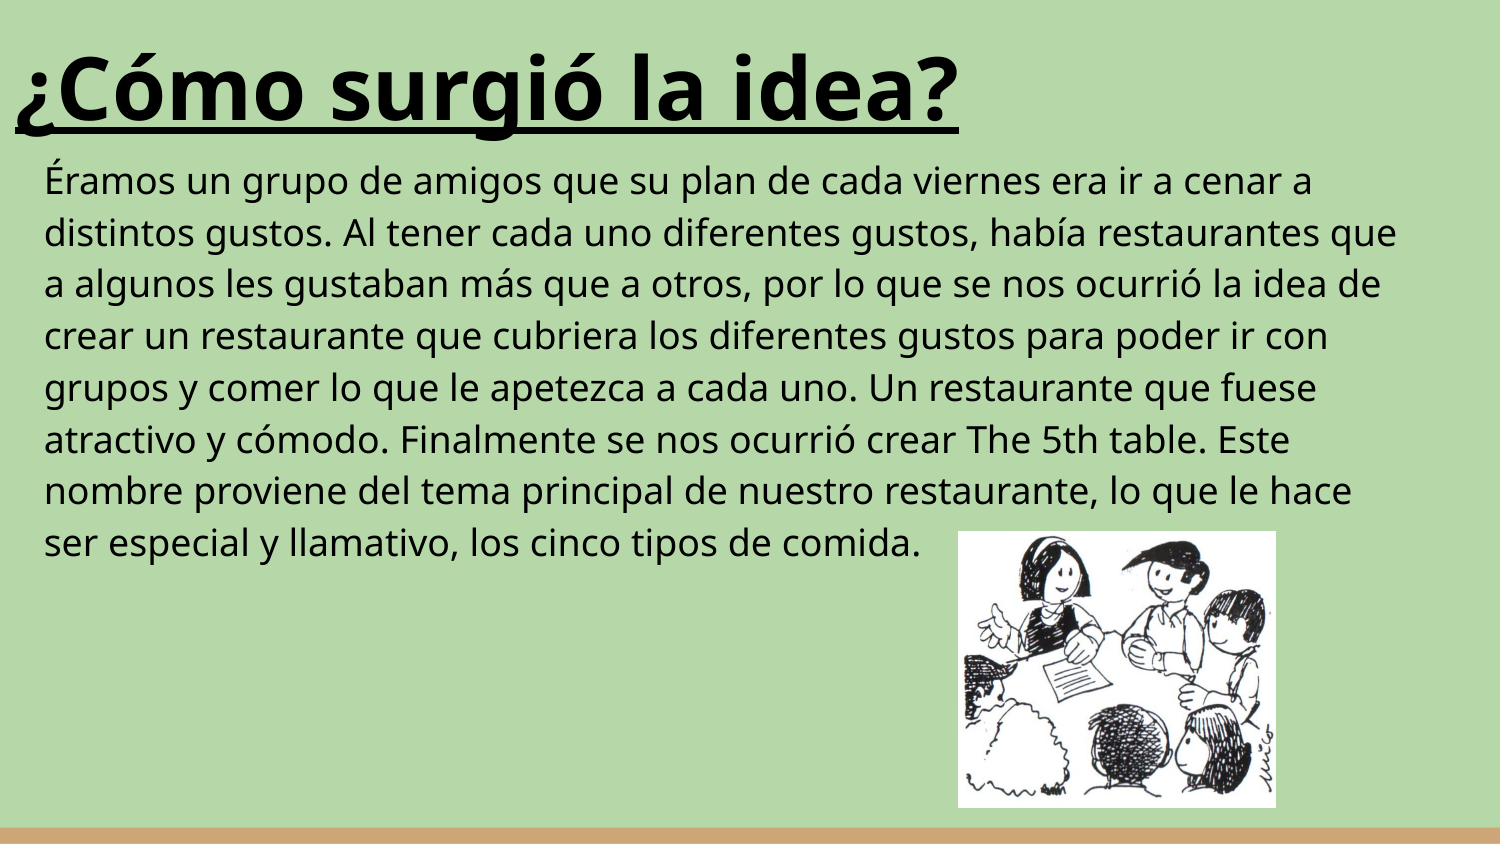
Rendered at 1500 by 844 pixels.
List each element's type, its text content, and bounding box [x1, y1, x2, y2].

picture [957, 531, 1276, 809]
list Éramos un grupo de amigos que su plan de cada viernes era ir a cenar a distintos gustos. Al tener cada uno diferentes gustos, había restaurantes que a algunos les gustaban más que a otros, por lo que se nos ocurrió la idea de crear un restaurante que cubriera los diferentes gustos para poder ir con grupos y comer lo que le apetezca a cada uno. Un restaurante que fuese atractivo y cómodo. Finalmente se nos ocurrió crear The 5th table. Este nombre proviene del tema principal de nuestro restaurante, lo que le hace ser especial y llamativo, los cinco tipos de comida. [28, 135, 1427, 743]
title ¿Cómo surgió la idea? [0, 16, 1398, 154]
